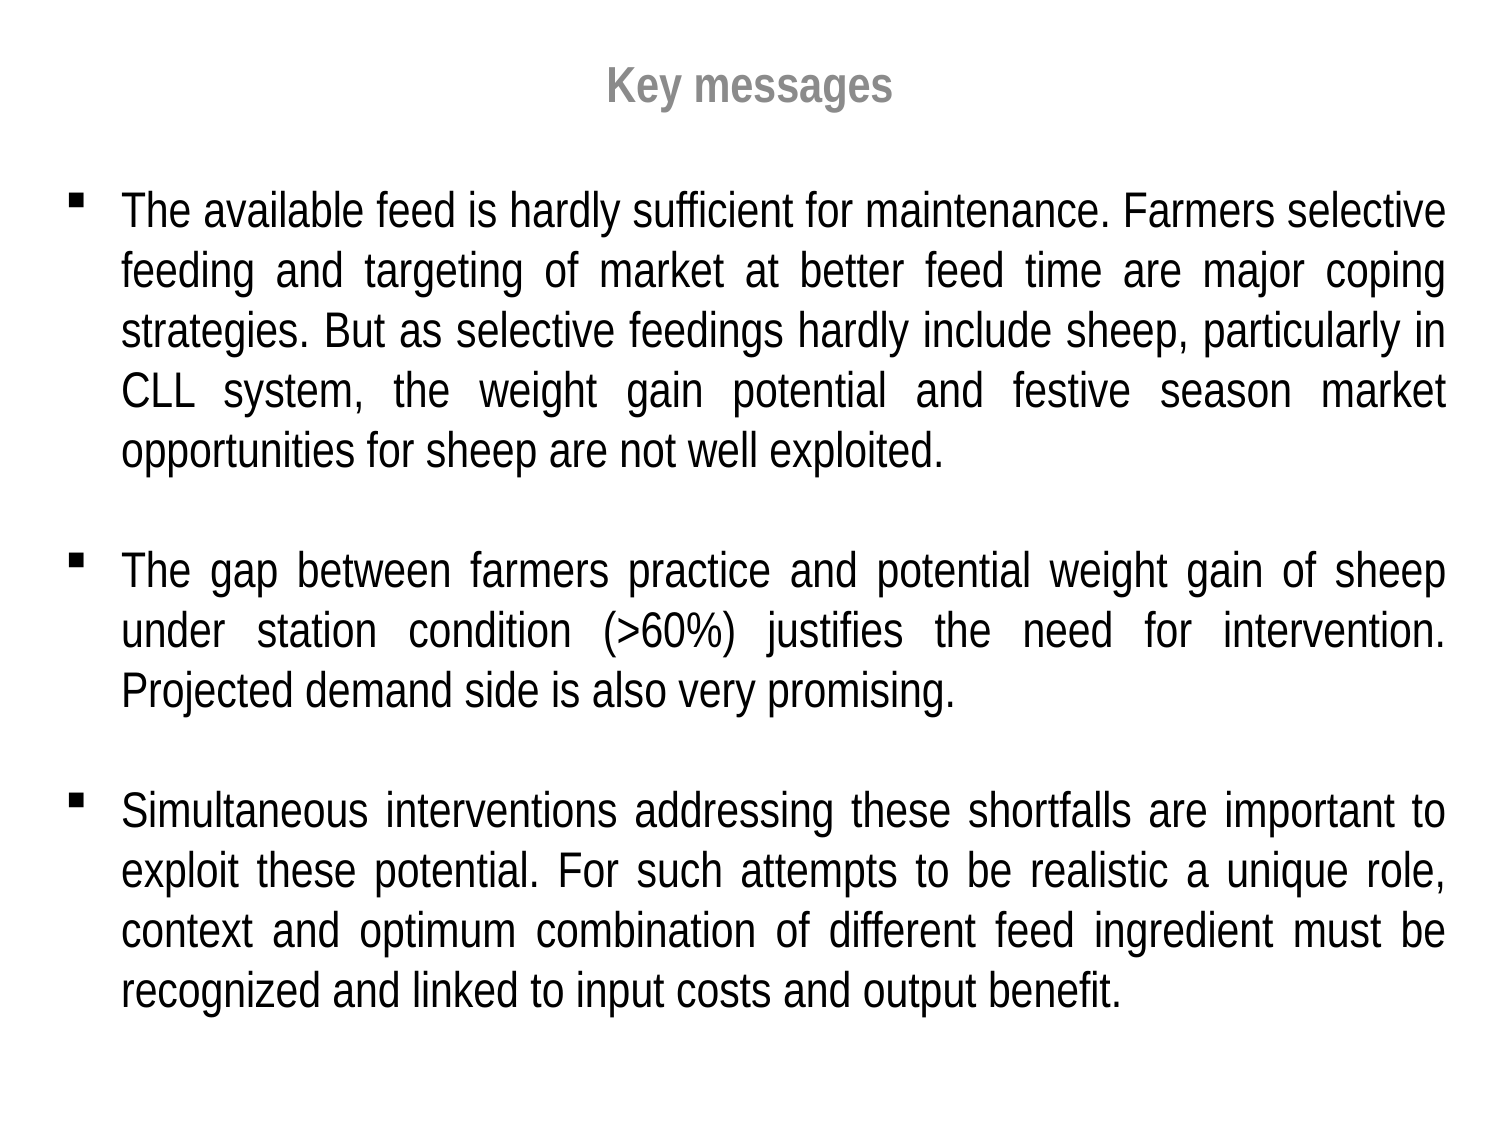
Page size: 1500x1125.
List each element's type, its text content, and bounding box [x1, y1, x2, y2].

subtitle Key messages [24, 0, 1475, 122]
text_box The available feed is hardly sufficient for maintenance. Farmers selective feeding and targeting of market at better feed time are major coping strategies. But as selective feedings hardly include sheep, particularly in CLL system, the weight gain potential and festive season market opportunities for sheep are not well exploited. The gap between farmers practice and potential weight gain of sheep under station condition (>60%) justifies the need for intervention. Projected demand side is also very promising. Simultaneous interventions addressing these shortfalls are important to exploit these potential. For such attempts to be realistic a unique role, context and optimum combination of different feed ingredient must be recognized and linked to input costs and output benefit. [49, 124, 1463, 1025]
